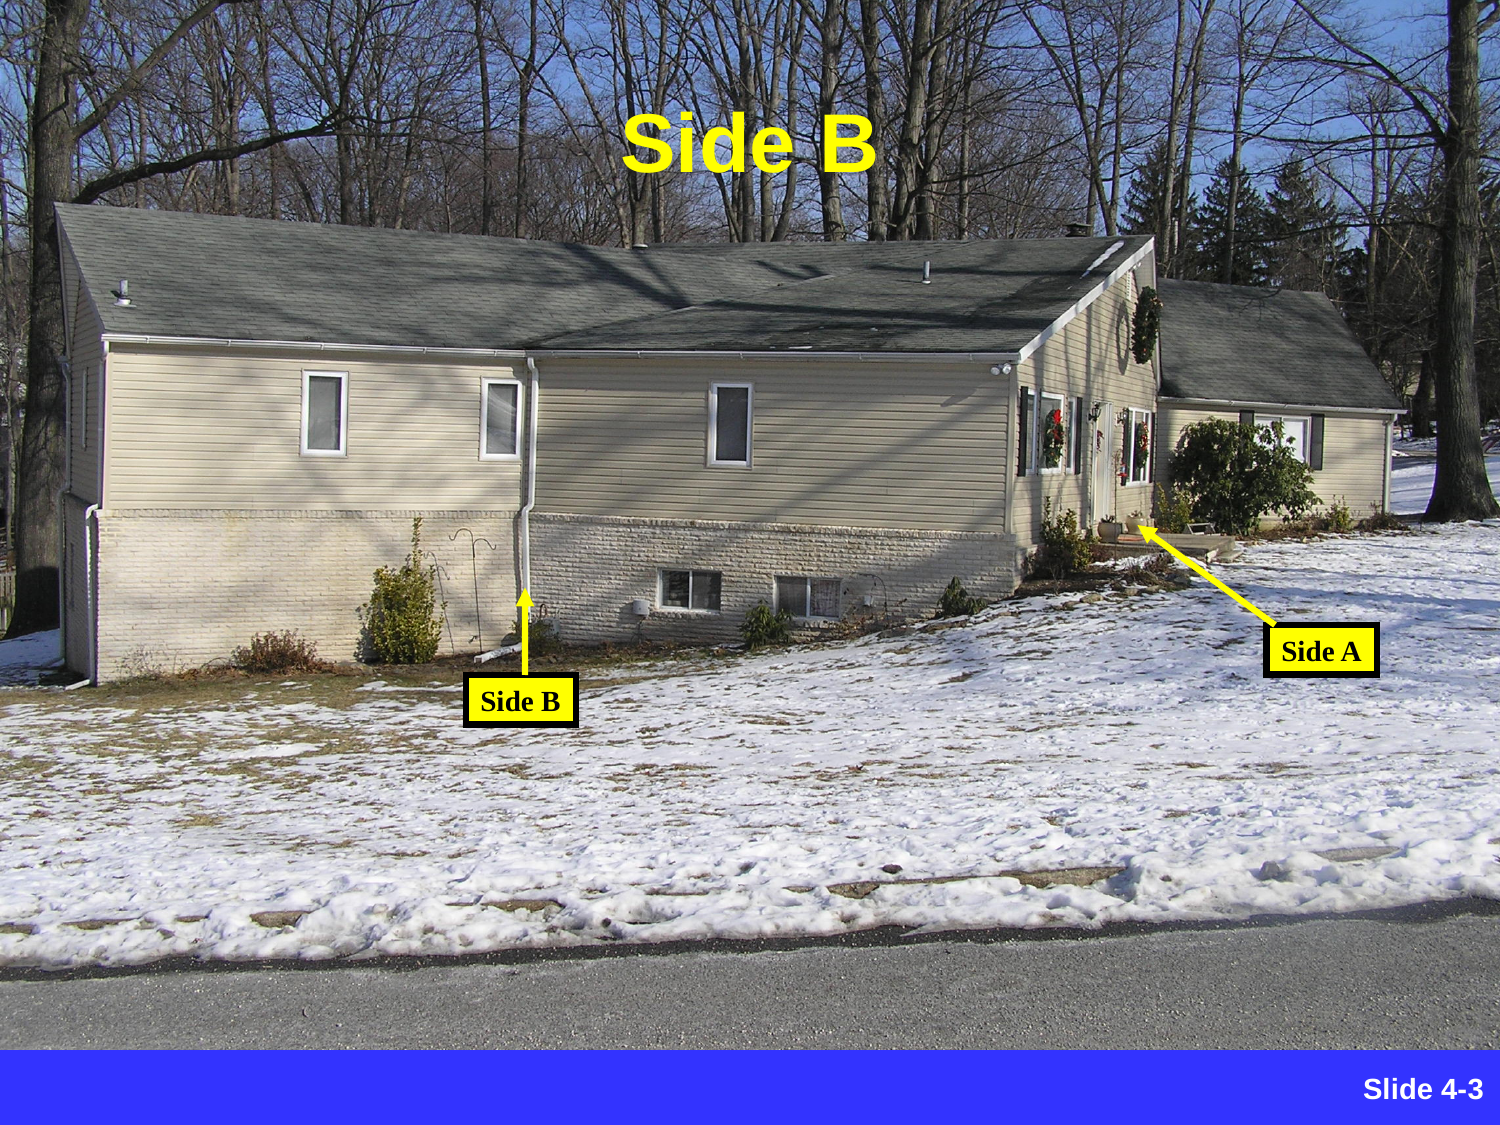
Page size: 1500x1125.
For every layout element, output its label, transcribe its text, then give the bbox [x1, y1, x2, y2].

slide_number Slide 4-80 [1148, 1062, 1499, 1125]
picture [0, 0, 1500, 1051]
